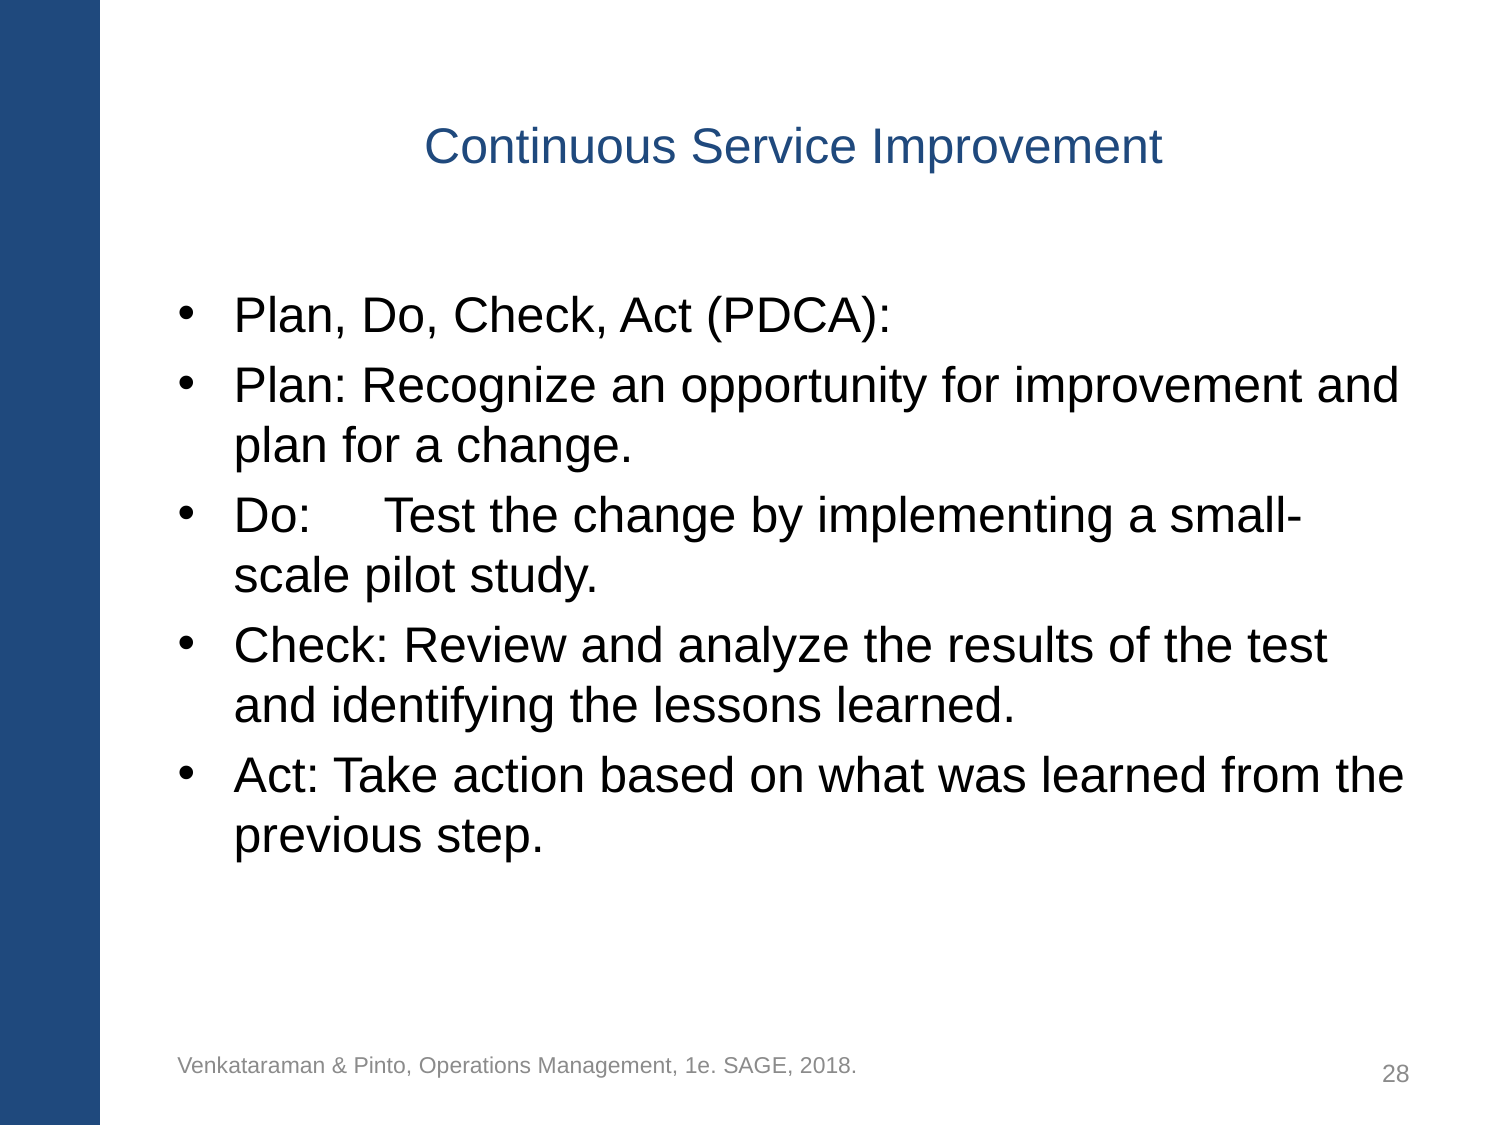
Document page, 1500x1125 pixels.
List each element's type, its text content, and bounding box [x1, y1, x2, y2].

title Continuous Service Improvement [162, 50, 1425, 238]
footer Venkataraman & Pinto, Operations Management, 1e. SAGE, 2018. [162, 1042, 1313, 1103]
list Plan, Do, Check, Act (PDCA): Plan: Recognize an opportunity for improvement and plan for a change. Do: Test the change by implementing a small-scale pilot study. Check: Review and analyze the results of the test and identifying the lessons learned. Act: Take action based on what was learned from the previous step. [162, 275, 1425, 1005]
slide_number 28 [1350, 1042, 1425, 1103]
